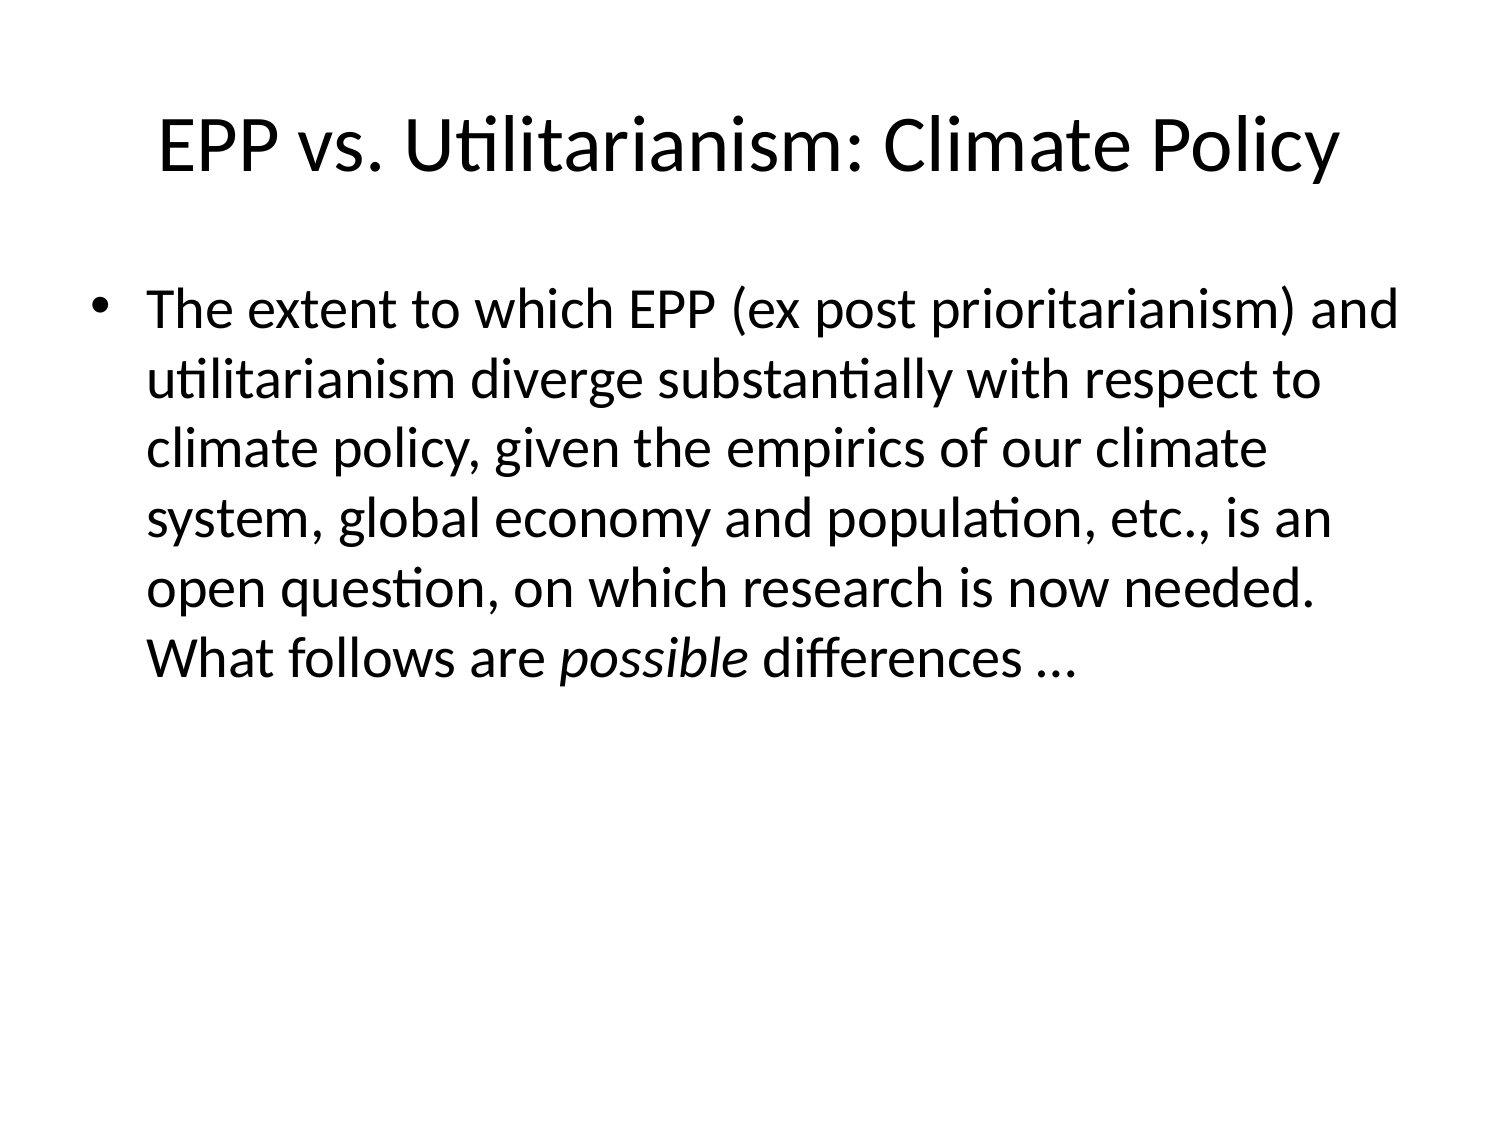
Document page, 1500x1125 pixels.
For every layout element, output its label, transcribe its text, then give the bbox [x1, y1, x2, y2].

title EPP vs. Utilitarianism: Climate Policy [75, 45, 1425, 233]
list The extent to which EPP (ex post prioritarianism) and utilitarianism diverge substantially with respect to climate policy, given the empirics of our climate system, global economy and population, etc., is an open question, on which research is now needed. What follows are possible differences … [75, 262, 1425, 1005]
